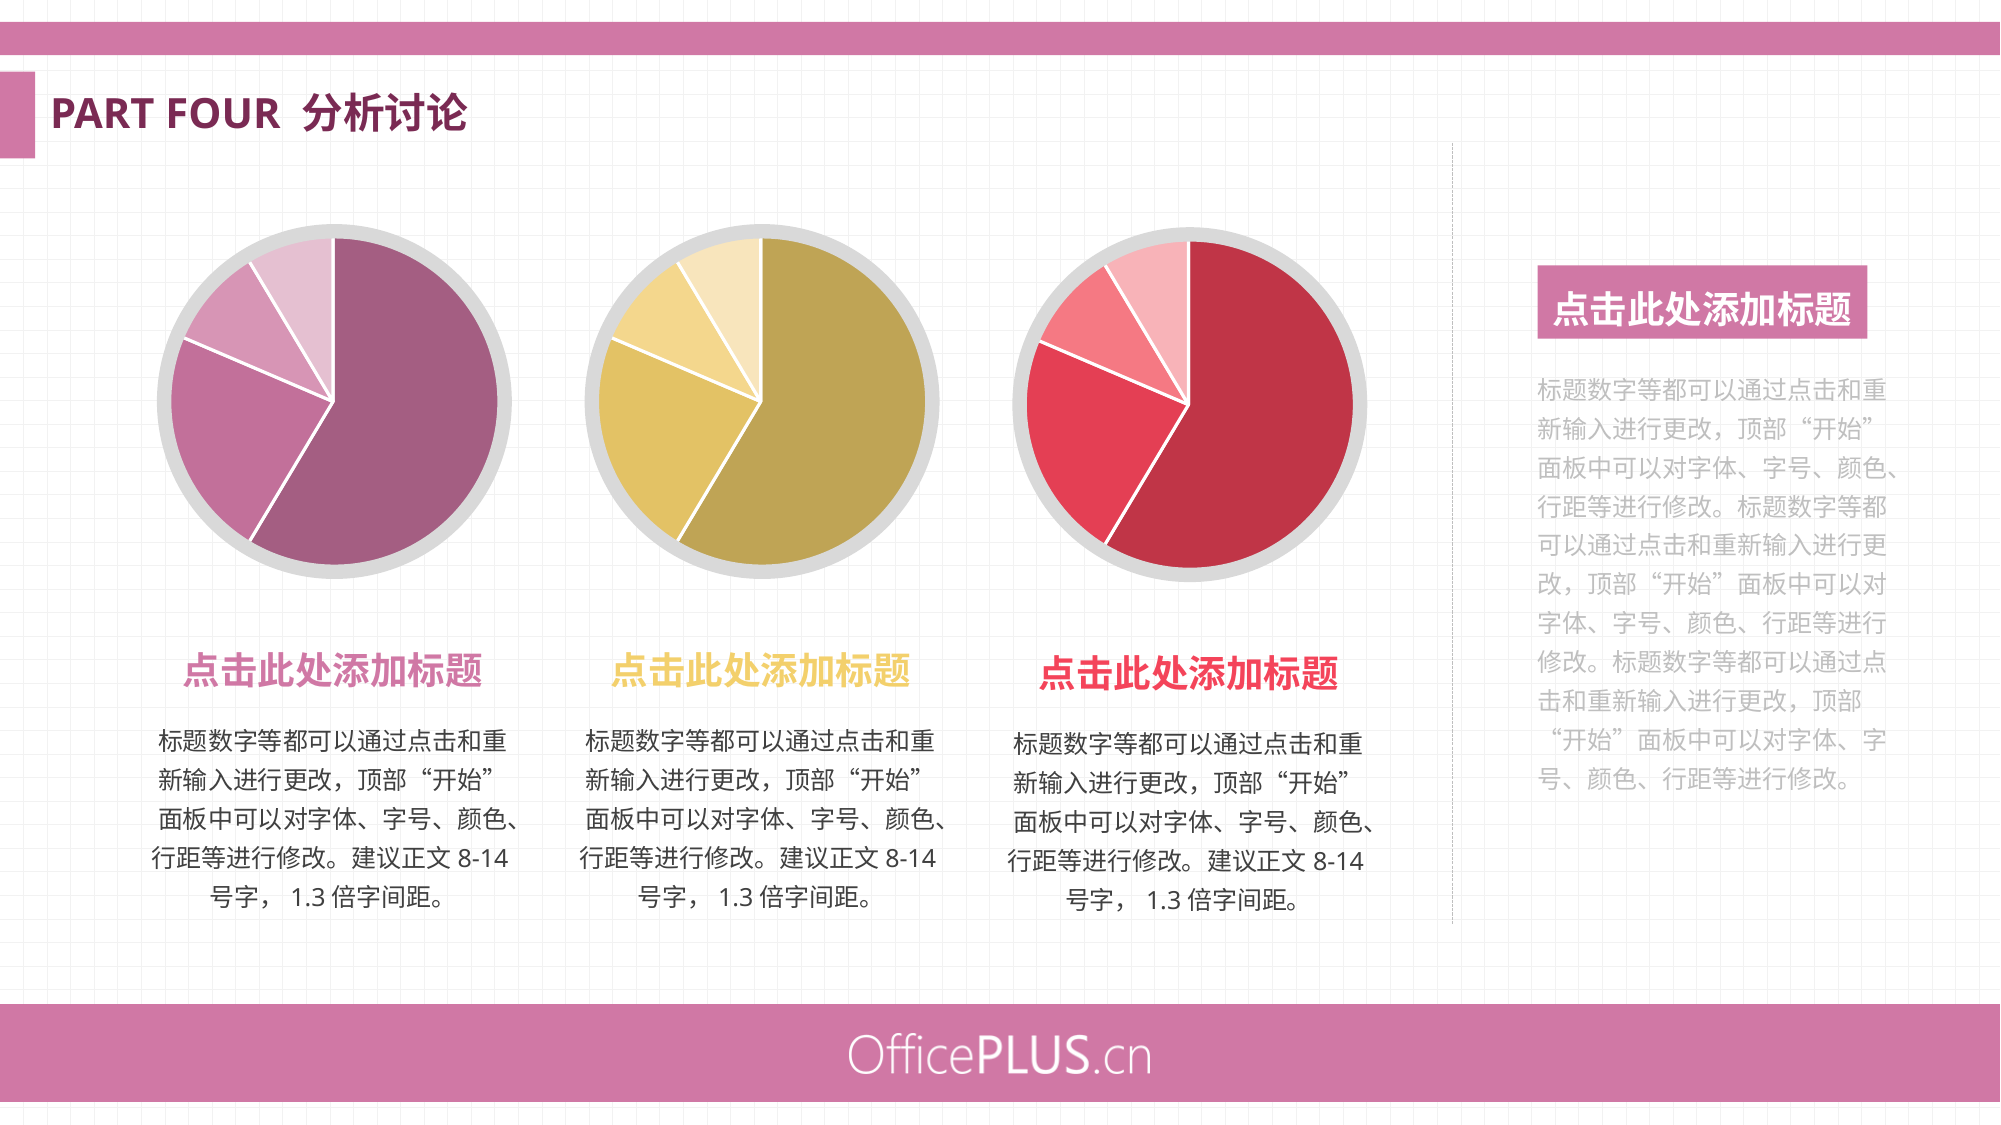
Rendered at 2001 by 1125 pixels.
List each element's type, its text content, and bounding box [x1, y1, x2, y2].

picture [849, 1033, 1150, 1074]
text_box 点击此处添加标题 [1023, 629, 1354, 703]
text_box 标题数字等都可以通过点击和重新输入进行更改，顶部“开始”面板中可以对字体、字号、颜色、行距等进行修改。建议正文8-14号字，1.3倍字间距。 [559, 709, 963, 919]
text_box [155, 224, 512, 579]
text_box 标题数字等都可以通过点击和重新输入进行更改，顶部“开始”面板中可以对字体、字号、颜色、行距等进行修改。建议正文8-14号字，1.3倍字间距。 [131, 709, 535, 919]
list PART FOUR 分析讨论 [34, 70, 835, 159]
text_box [1010, 227, 1368, 583]
text_box 点击此处添加标题 [1537, 265, 1868, 339]
text_box 点击此处添加标题 [595, 625, 926, 700]
text_box 标题数字等都可以通过点击和重新输入进行更改，顶部“开始”面板中可以对字体、字号、颜色、行距等进行修改。建议正文8-14号字，1.3倍字间距。 [986, 712, 1391, 922]
text_box 标题数字等都可以通过点击和重新输入进行更改，顶部“开始”面板中可以对字体、字号、颜色、行距等进行修改。标题数字等都可以通过点击和重新输入进行更改，顶部“开始”面板中可以对字体、字号、颜色、行距等进行修改。标题数字等都可以通过点击和重新输入进行更改，顶部“开始”面板中可以对字体、字号、颜色、行距等进行修改。 [1522, 357, 1913, 801]
text_box 点击此处添加标题 [168, 625, 498, 700]
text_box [583, 224, 940, 579]
